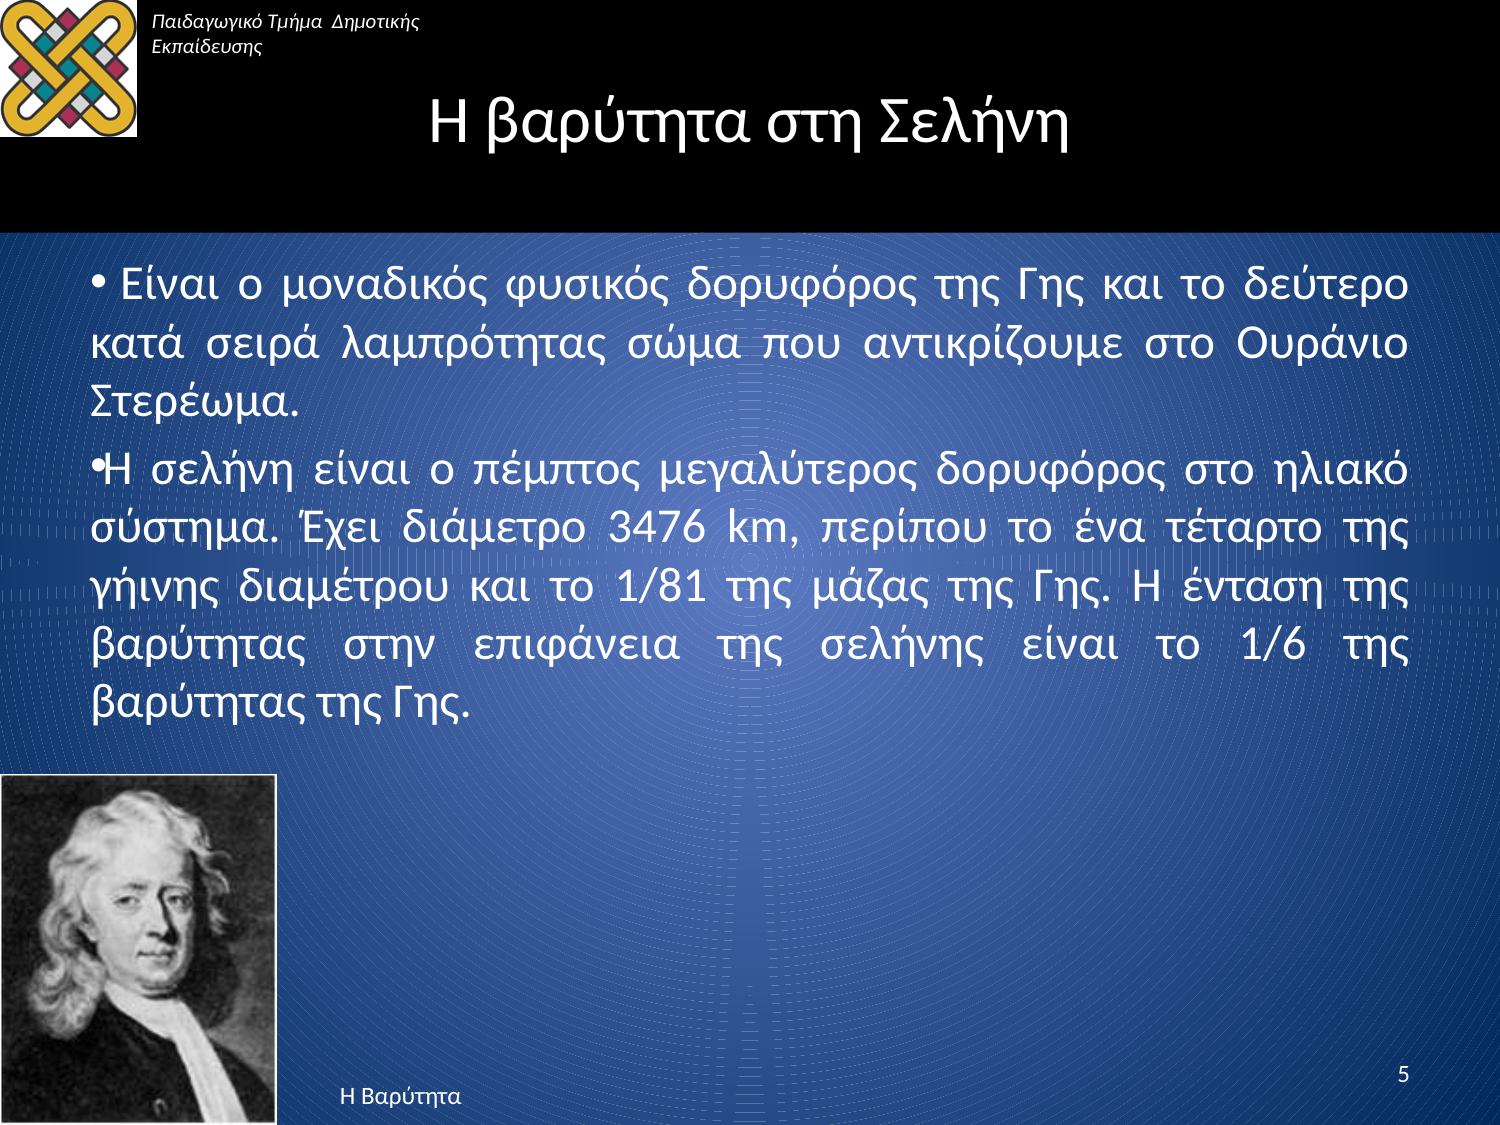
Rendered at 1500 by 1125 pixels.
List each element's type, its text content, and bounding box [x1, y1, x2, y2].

text_box Παιδαγωγικό Τμήμα Δημοτικής Εκπαίδευσης [139, 0, 470, 65]
list Είναι ο μοναδικός φυσικός δορυφόρος της Γης και το δεύτερο κατά σειρά λαμπρότητας σώμα που αντικρίζουμε στο Ουράνιο Στερέωμα. H σελήνη είναι ο πέμπτος μεγαλύτερος δορυφόρος στο ηλιακό σύστημα. Έχει διάμετρο 3476 km, περίπου το ένα τέταρτο της γήινης διαμέτρου και το 1/81 της μάζας της Γης. Η ένταση της βαρύτητας στην επιφάνεια της σελήνης είναι το 1/6 της βαρύτητας της Γης. [75, 243, 1425, 740]
slide_number 5 [1074, 1042, 1425, 1103]
picture [0, 0, 138, 138]
title Η βαρύτητα στη Σελήνη [0, 0, 1500, 233]
slide_number Η Βαρύτητα [324, 1065, 675, 1125]
picture [0, 774, 278, 1125]
